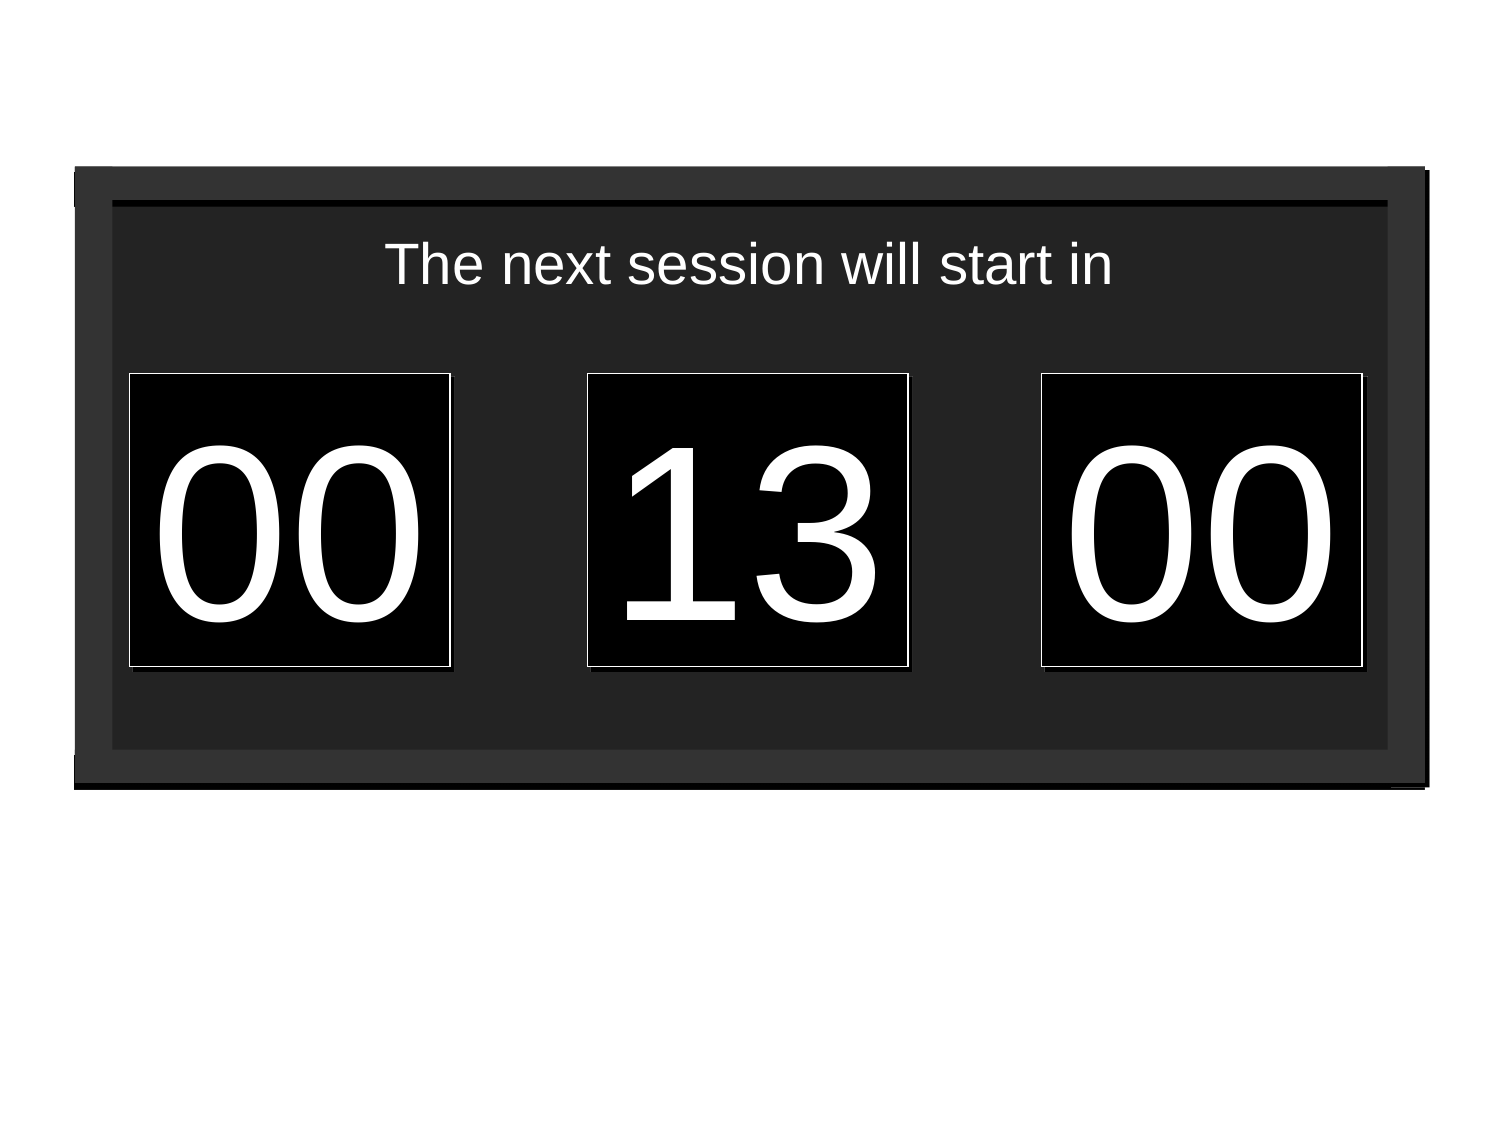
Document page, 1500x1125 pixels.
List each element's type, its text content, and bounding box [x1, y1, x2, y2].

text_box 13 [587, 373, 908, 667]
text_box 00 [129, 373, 450, 667]
